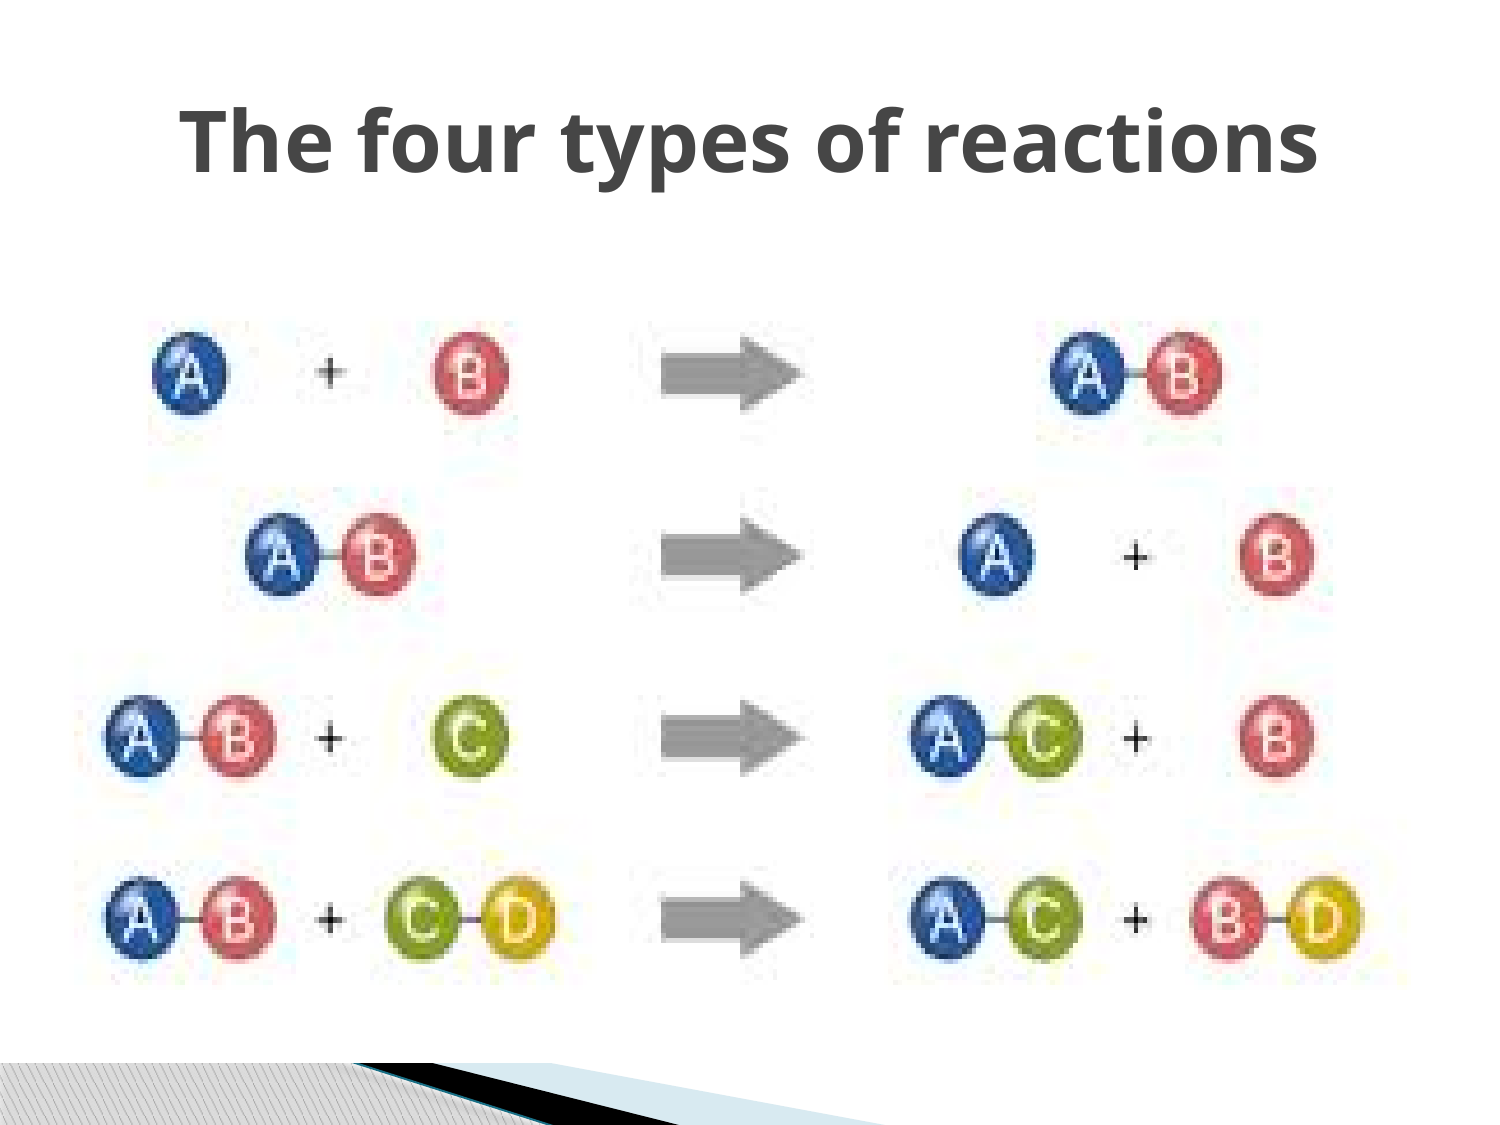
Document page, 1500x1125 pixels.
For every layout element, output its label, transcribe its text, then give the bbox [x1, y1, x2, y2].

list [0, 238, 1472, 1063]
title The four types of reactions [75, 45, 1425, 233]
